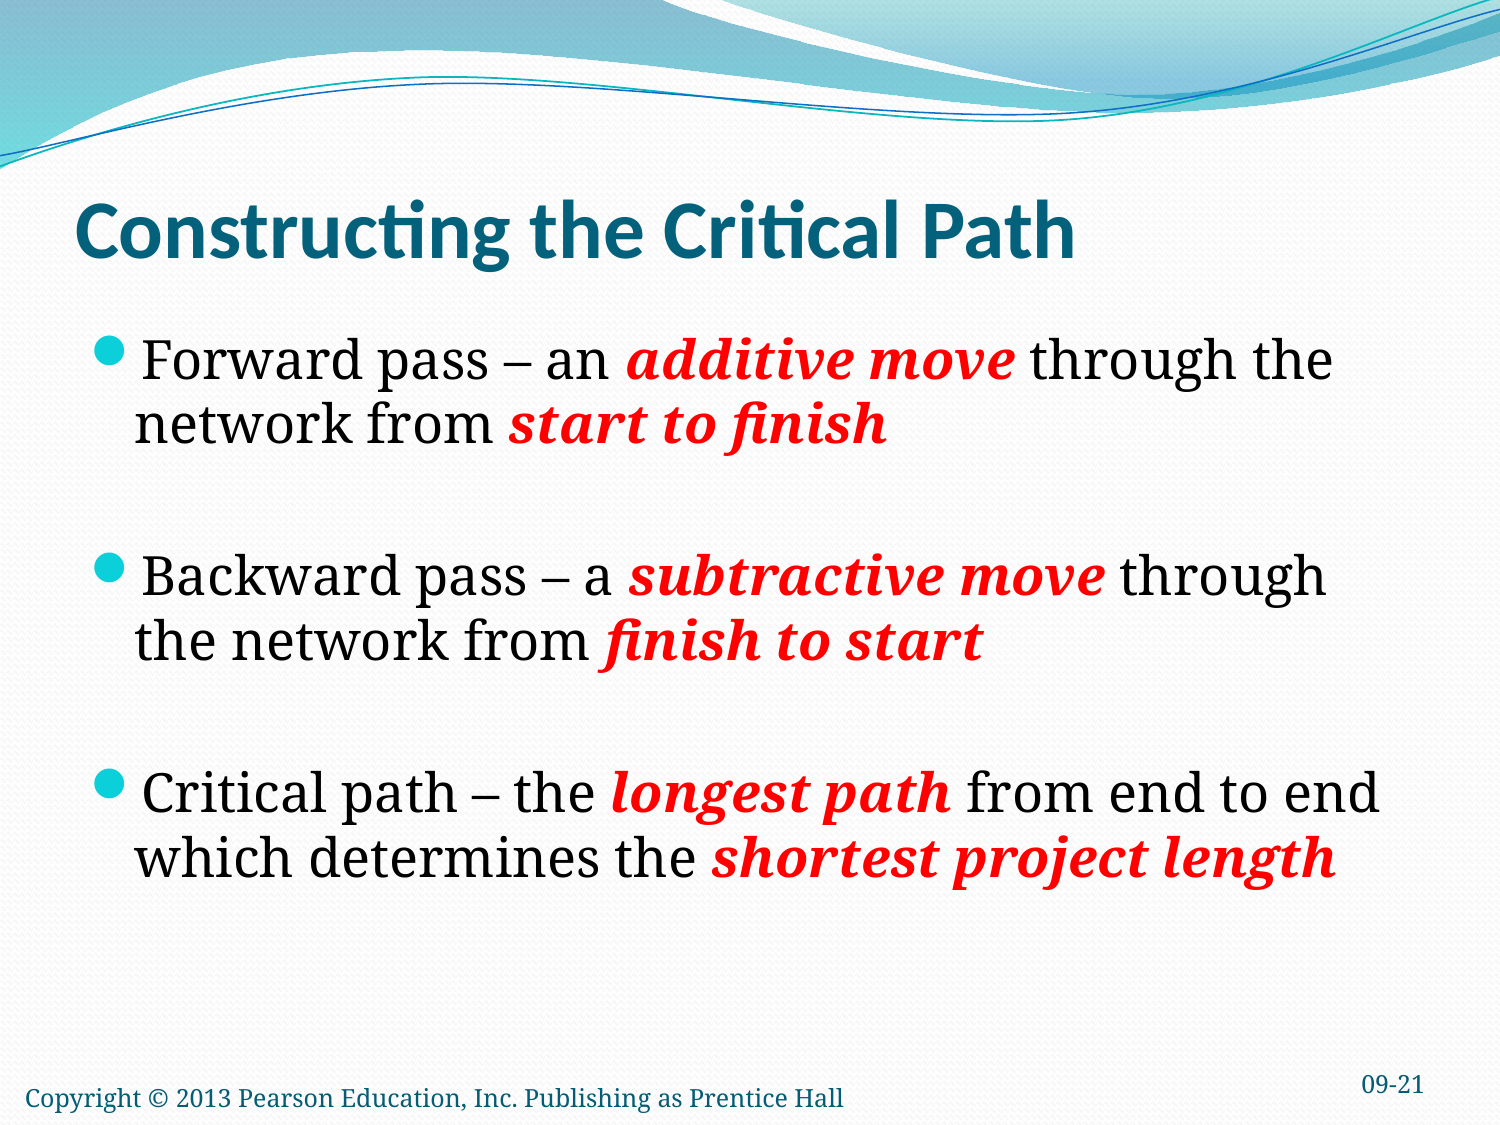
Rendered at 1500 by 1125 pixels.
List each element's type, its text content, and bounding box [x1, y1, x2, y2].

title Constructing the Critical Path [74, 87, 1426, 276]
slide_number 09-21 [1299, 1042, 1425, 1103]
list Forward pass – an additive move through the network from start to finish Backward pass – a subtractive move through the network from finish to start Critical path – the longest path from end to end which determines the shortest project length [74, 317, 1426, 1038]
